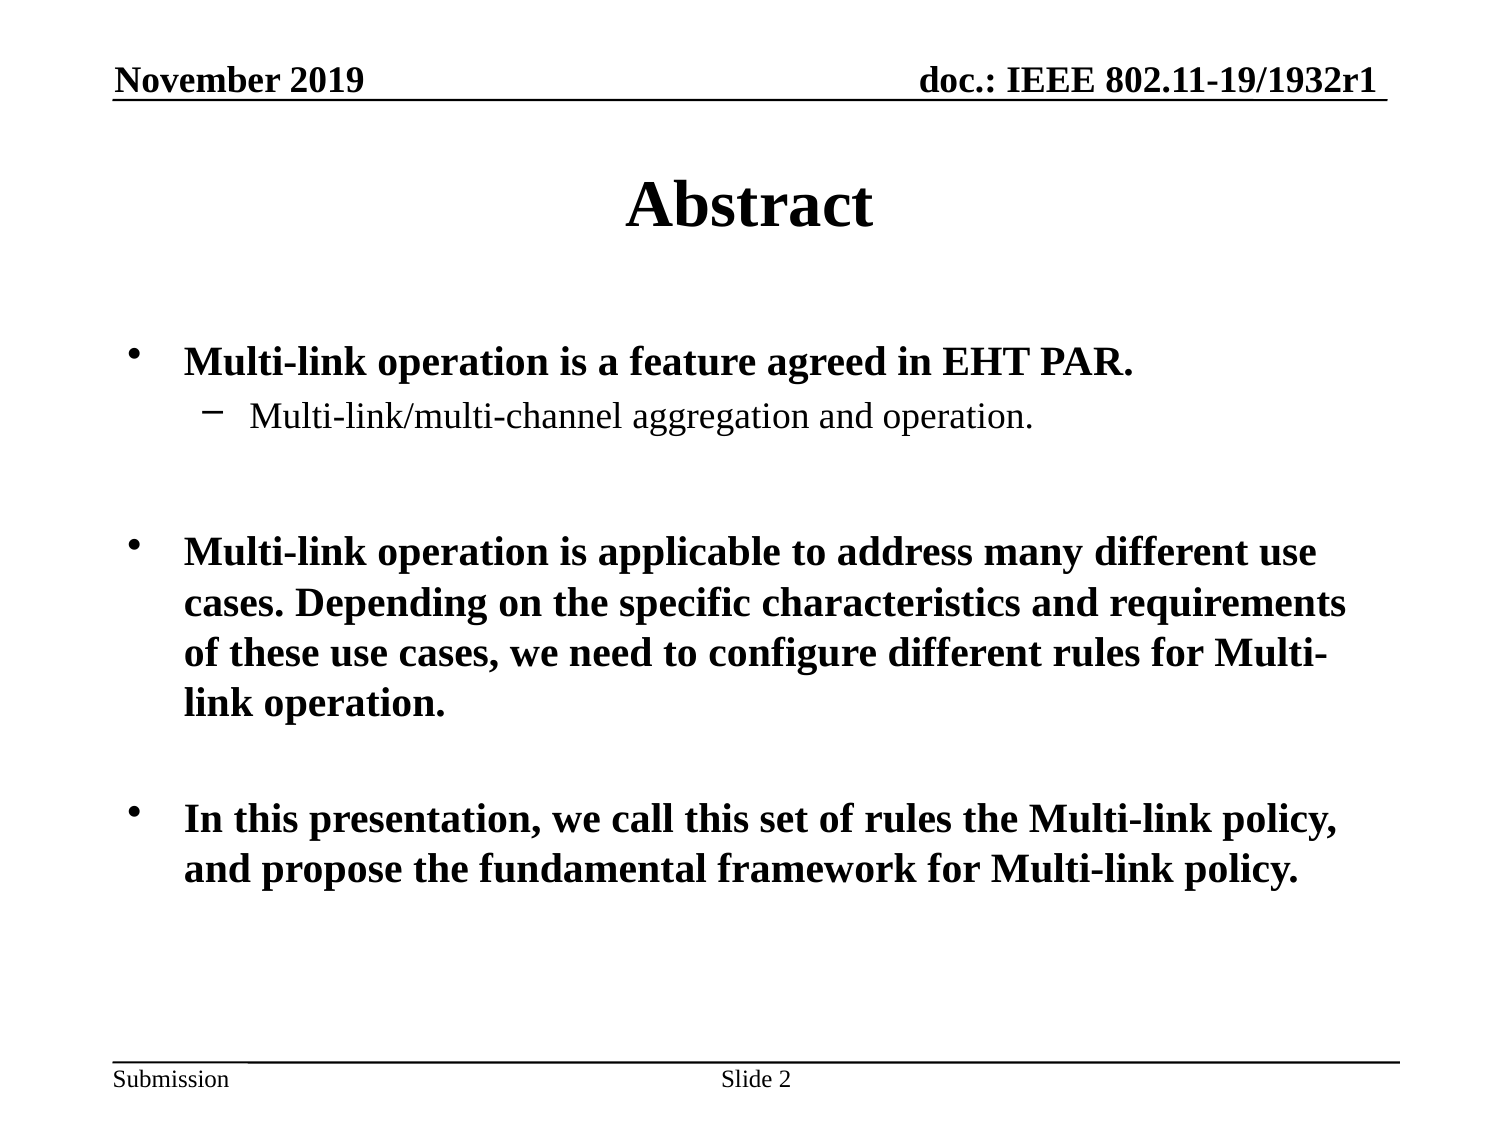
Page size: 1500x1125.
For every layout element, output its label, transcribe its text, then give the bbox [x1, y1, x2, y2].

slide_number Slide 2 [712, 1061, 800, 1093]
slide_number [114, 54, 368, 101]
list Multi-link operation is a feature agreed in EHT PAR. Multi-link/multi-channel aggregation and operation. Multi-link operation is applicable to address many different use cases. Depending on the specific characteristics and requirements of these use cases, we need to configure different rules for Multi-link operation. In this presentation, we call this set of rules the Multi-link policy, and propose the fundamental framework for Multi-link policy. [112, 326, 1388, 1002]
title Abstract [112, 112, 1388, 288]
